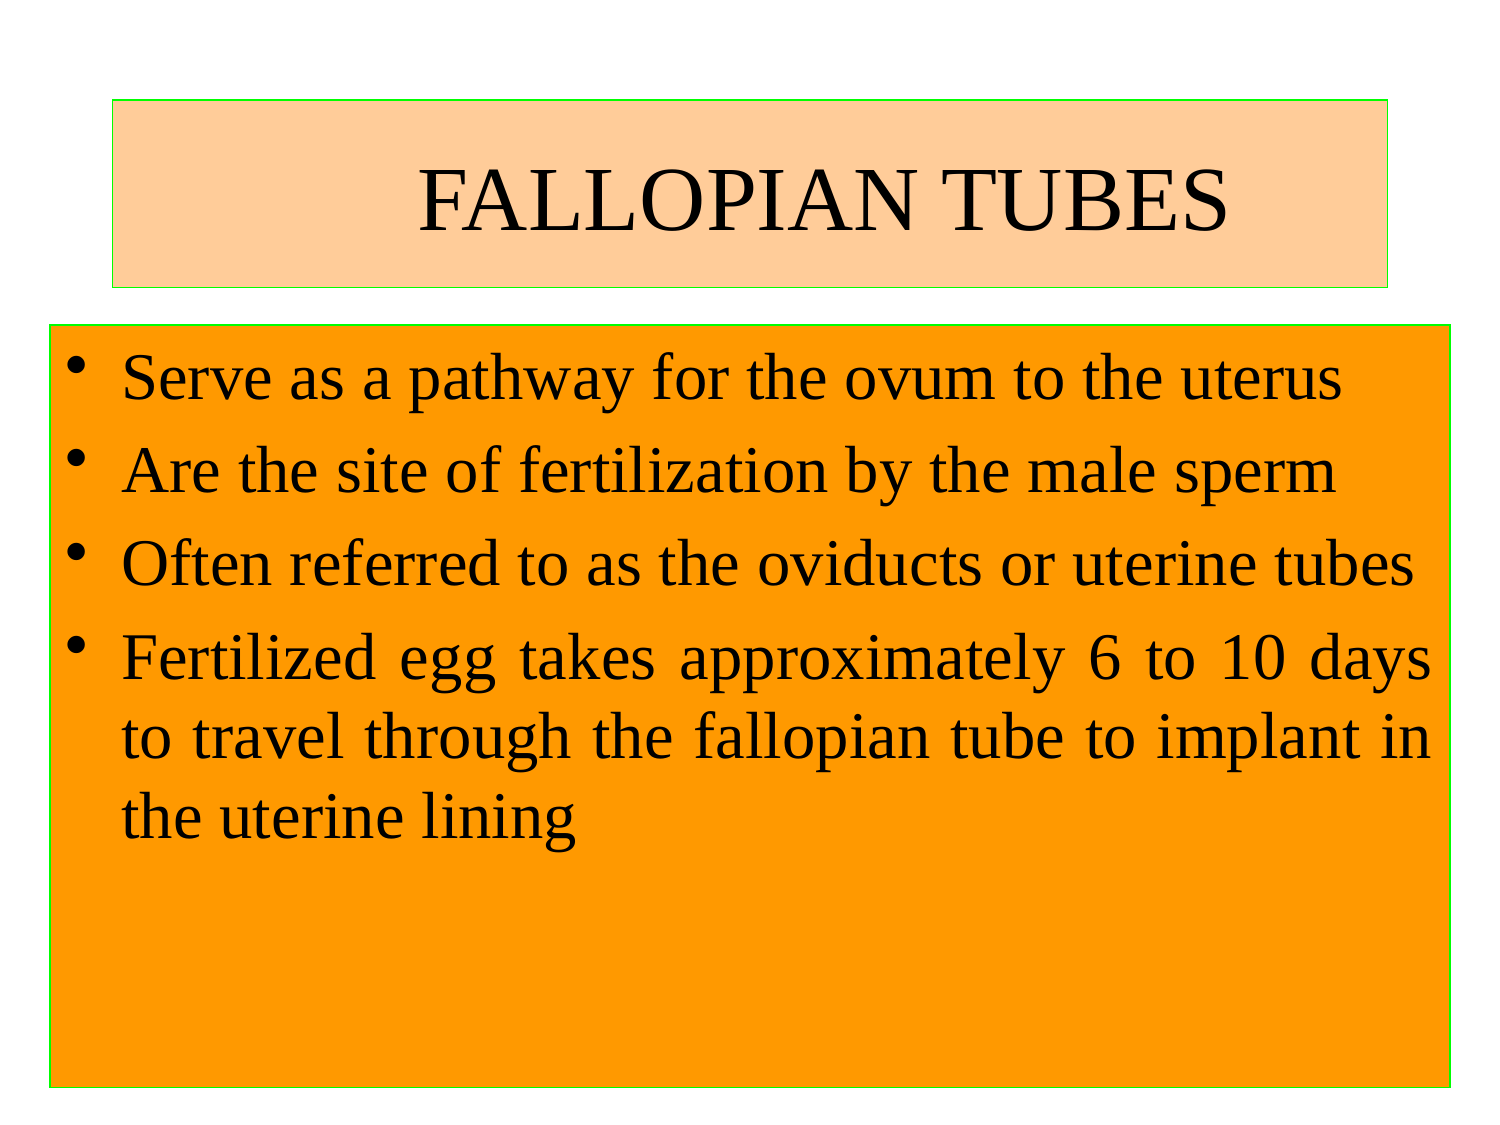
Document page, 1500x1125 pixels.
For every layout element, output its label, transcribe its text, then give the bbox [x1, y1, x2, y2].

list Serve as a pathway for the ovum to the uterus Are the site of fertilization by the male sperm Often referred to as the oviducts or uterine tubes Fertilized egg takes approximately 6 to 10 days to travel through the fallopian tube to implant in the uterine lining [49, 324, 1451, 1088]
title FALLOPIAN TUBES [112, 99, 1388, 288]
